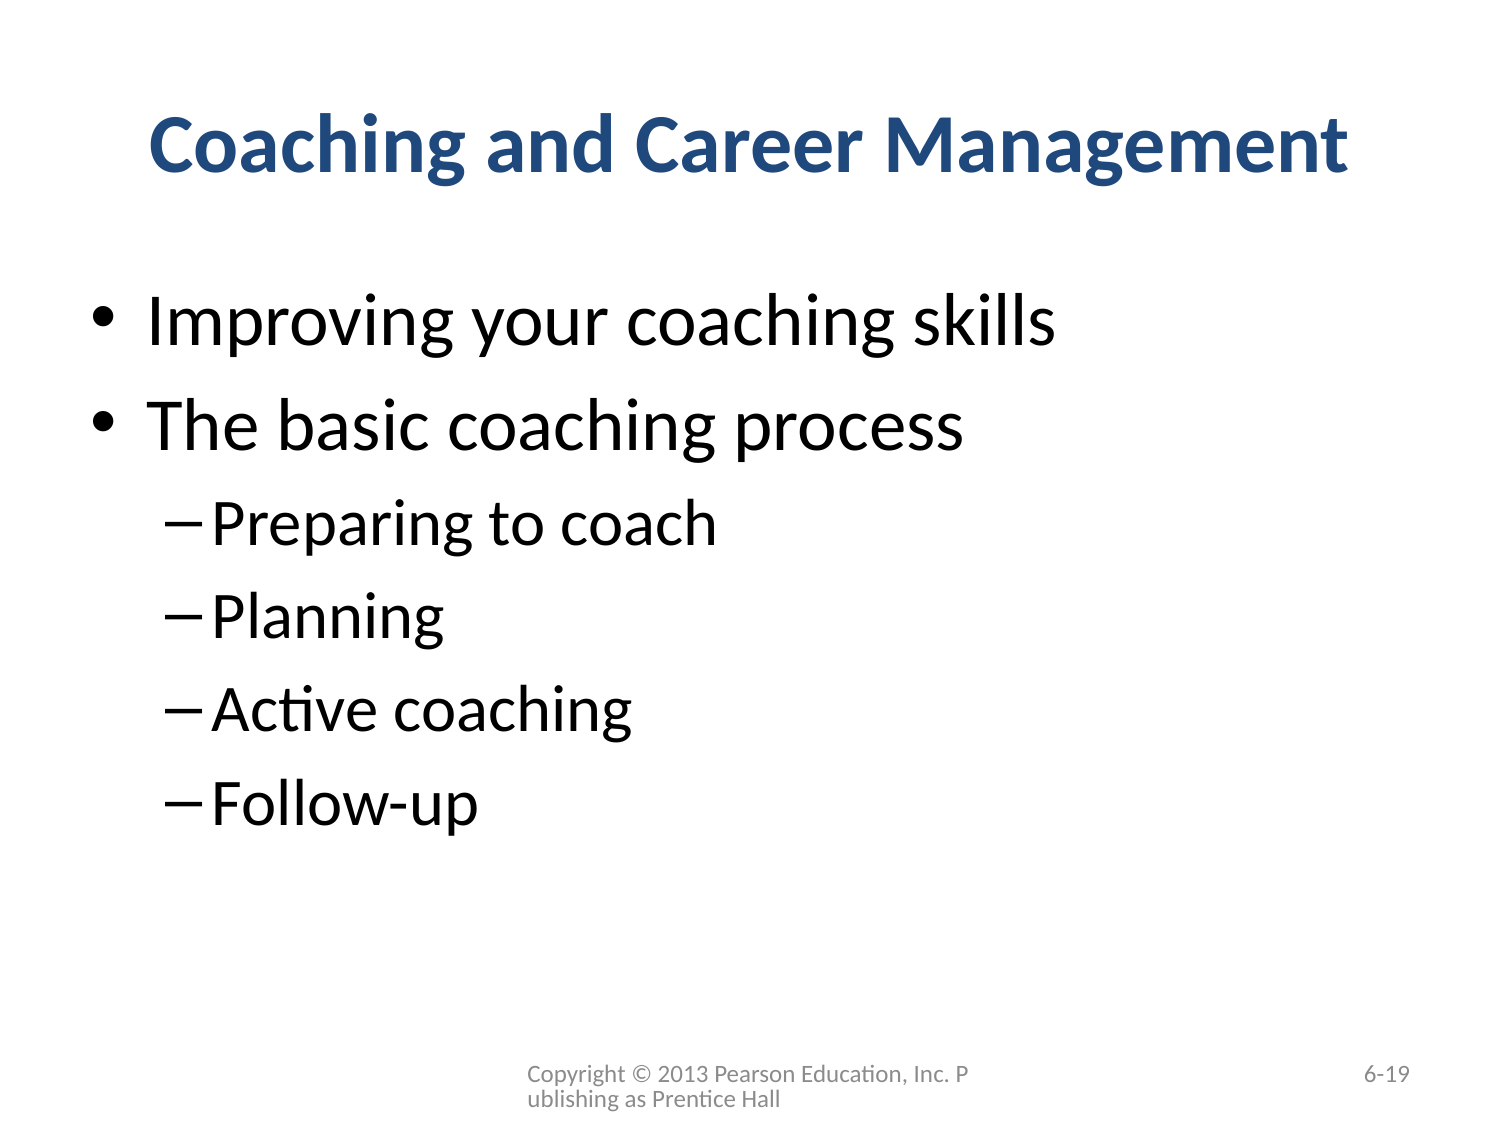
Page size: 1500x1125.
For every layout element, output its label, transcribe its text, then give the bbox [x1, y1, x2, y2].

footer Copyright © 2013 Pearson Education, Inc. Publishing as Prentice Hall [512, 1042, 988, 1103]
title Coaching and Career Management [75, 45, 1425, 233]
slide_number 6-19 [1074, 1042, 1425, 1103]
list Improving your coaching skills The basic coaching process Preparing to coach Planning Active coaching Follow-up [75, 262, 1425, 1005]
